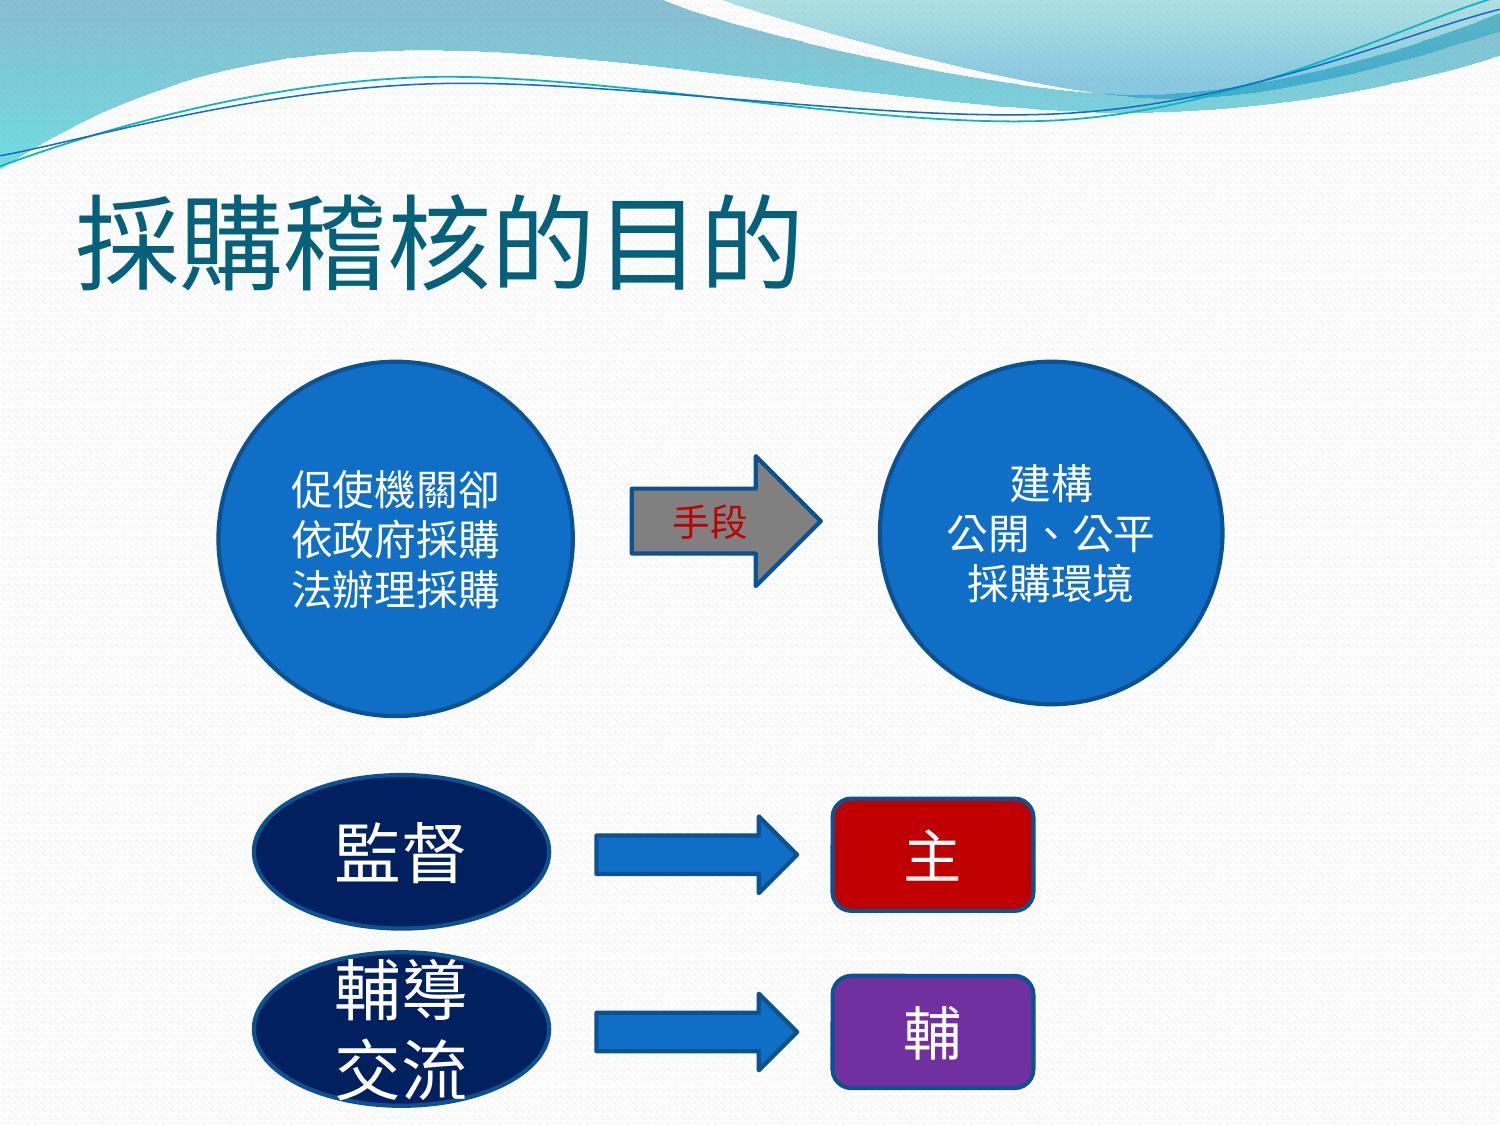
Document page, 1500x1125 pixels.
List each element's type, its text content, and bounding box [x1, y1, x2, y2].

text_box [594, 991, 800, 1073]
text_box 輔 [830, 973, 1036, 1091]
text_box 輔導 交流 [251, 950, 552, 1108]
text_box 建構 公開、公平採購環境 [877, 359, 1225, 707]
text_box 促使機關卻依政府採購法辦理採購 [216, 359, 575, 719]
text_box 手段 [629, 454, 823, 588]
title 採購稽核的目的 [75, 115, 1425, 303]
text_box [594, 814, 800, 896]
text_box 主 [830, 796, 1036, 913]
text_box 監督 [251, 772, 552, 931]
